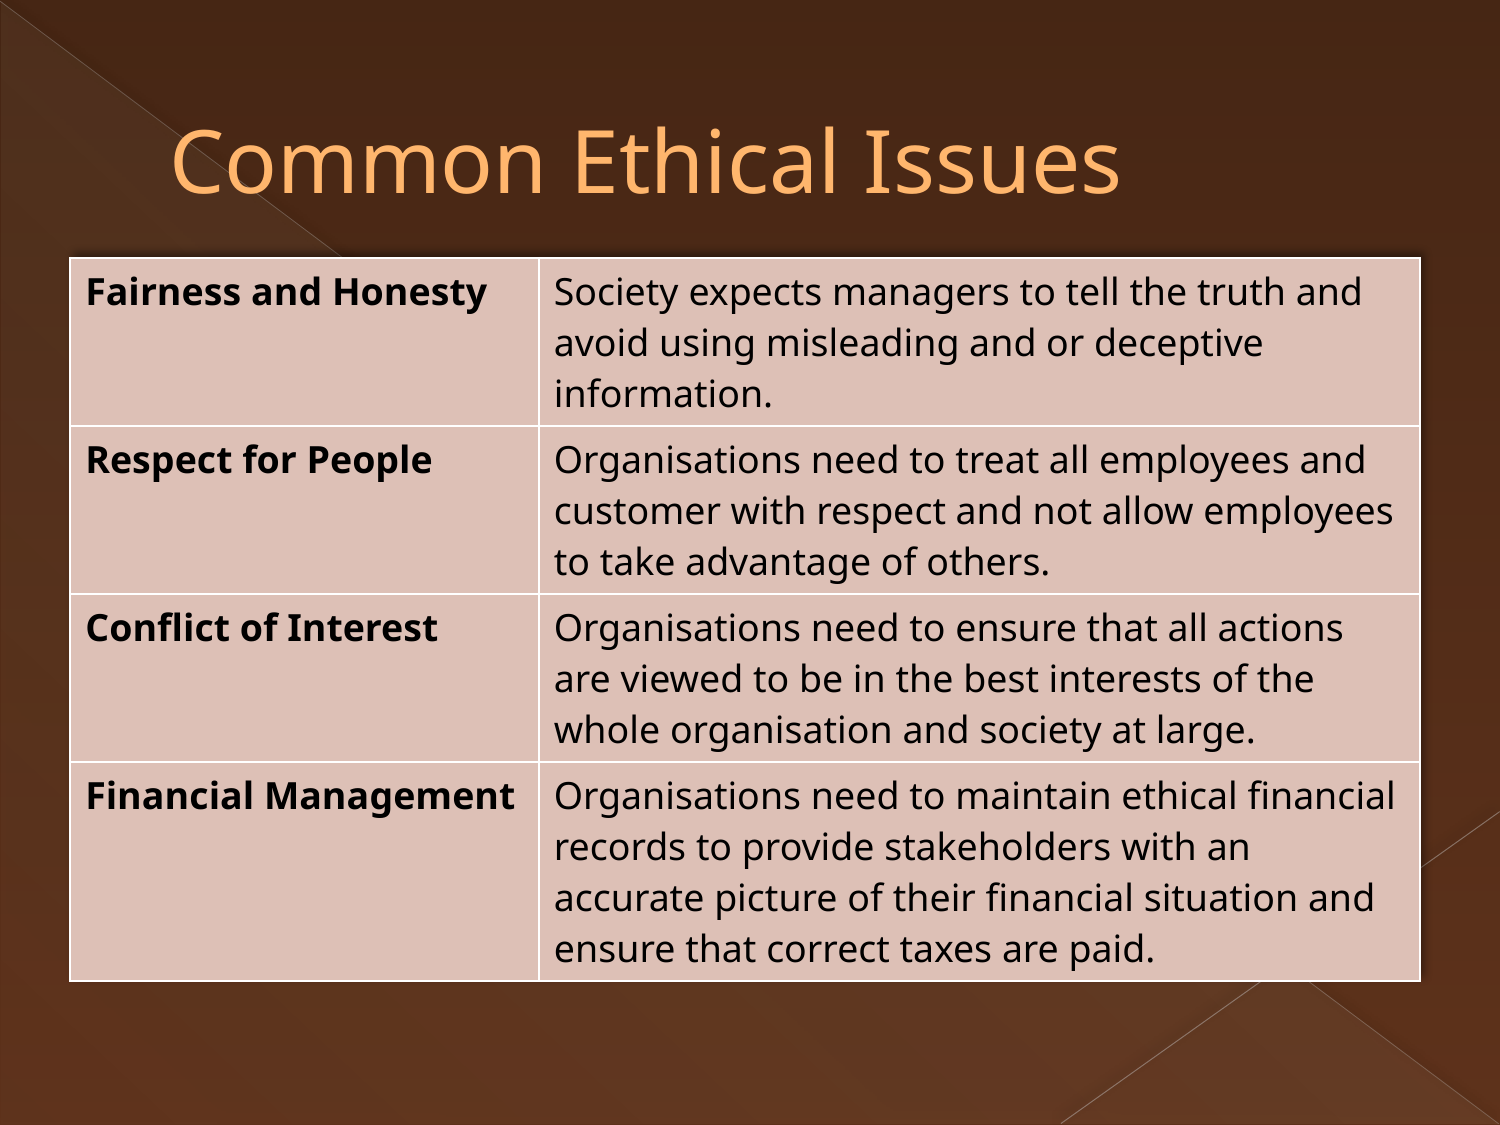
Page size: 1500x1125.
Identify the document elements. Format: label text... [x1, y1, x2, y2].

table_cell Respect for People [71, 427, 538, 593]
table_header Fairness and Honesty [71, 259, 538, 425]
table_cell Organisations need to treat all employees and customer with respect and not allow employees to take advantage of others. [540, 427, 1419, 593]
table_cell Organisations need to maintain ethical financial records to provide stakeholders with an accurate picture of their financial situation and ensure that correct taxes are paid. [540, 763, 1419, 980]
table_cell Conflict of Interest [71, 595, 538, 761]
table_cell Organisations need to ensure that all actions are viewed to be in the best interests of the whole organisation and society at large. [540, 595, 1419, 761]
table_header Society expects managers to tell the truth and avoid using misleading and or deceptive information. [540, 259, 1419, 425]
title Common Ethical Issues [75, 43, 1425, 248]
table_cell Financial Management [71, 763, 538, 980]
